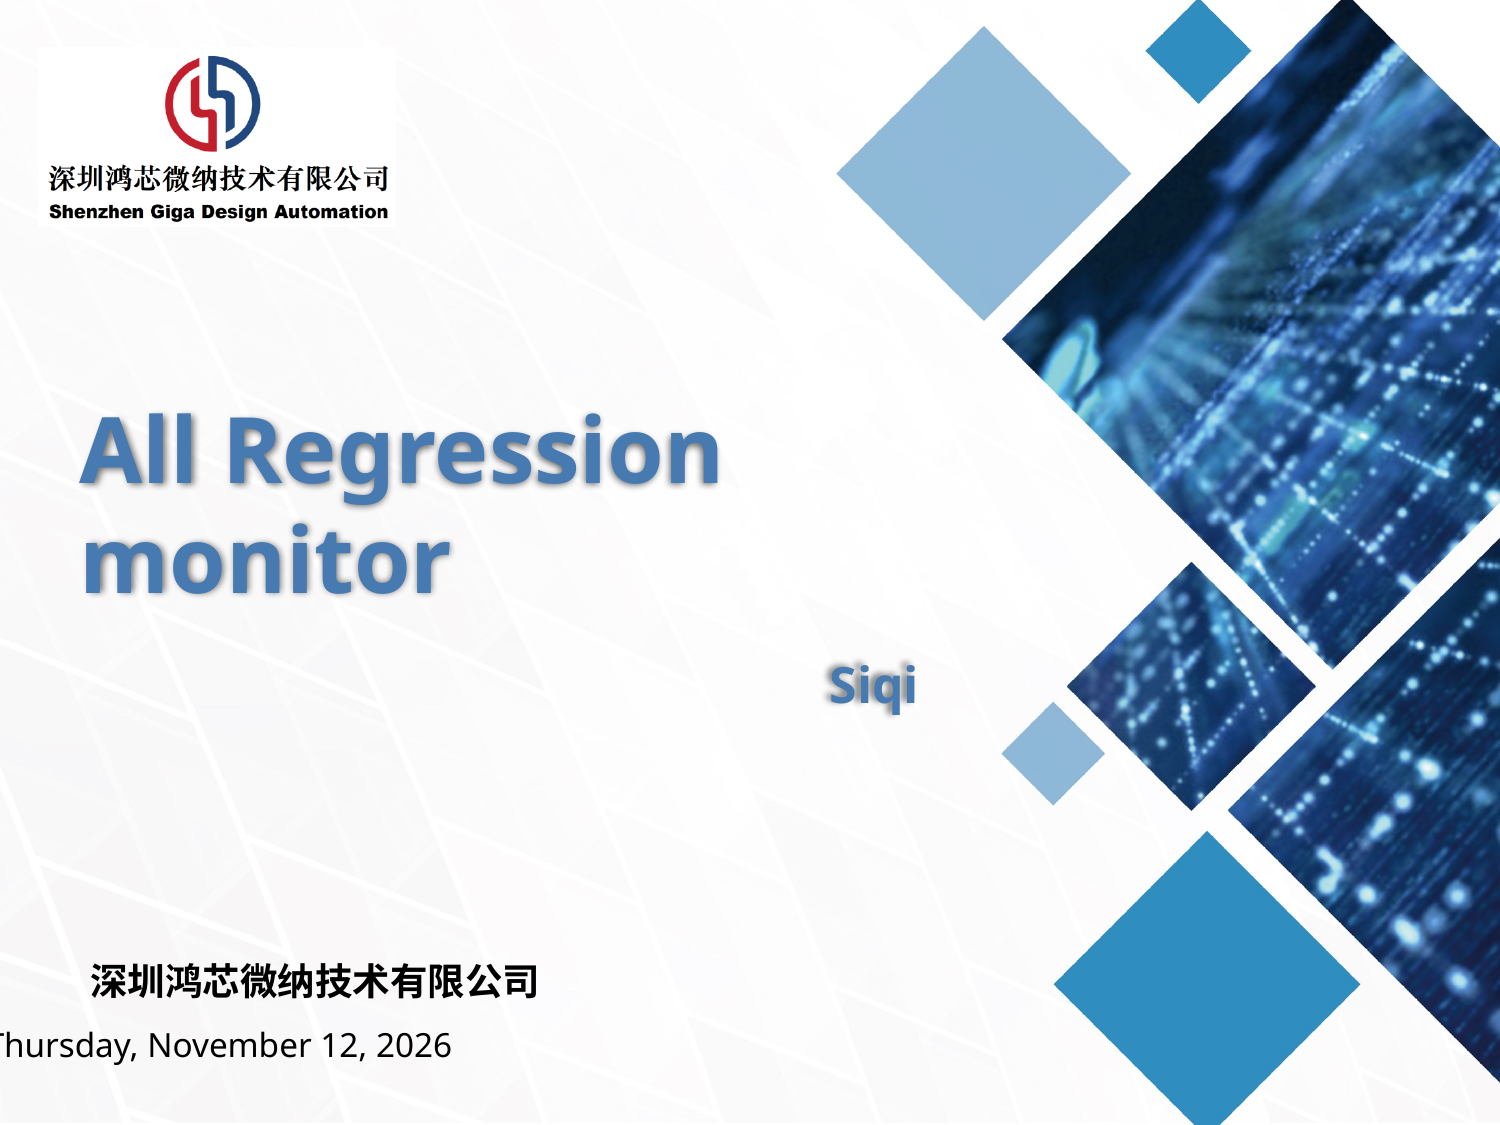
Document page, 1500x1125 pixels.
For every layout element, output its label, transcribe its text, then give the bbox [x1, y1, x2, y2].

title All Regression monitor Siqi [64, 361, 1046, 752]
picture [0, 0, 1500, 1125]
